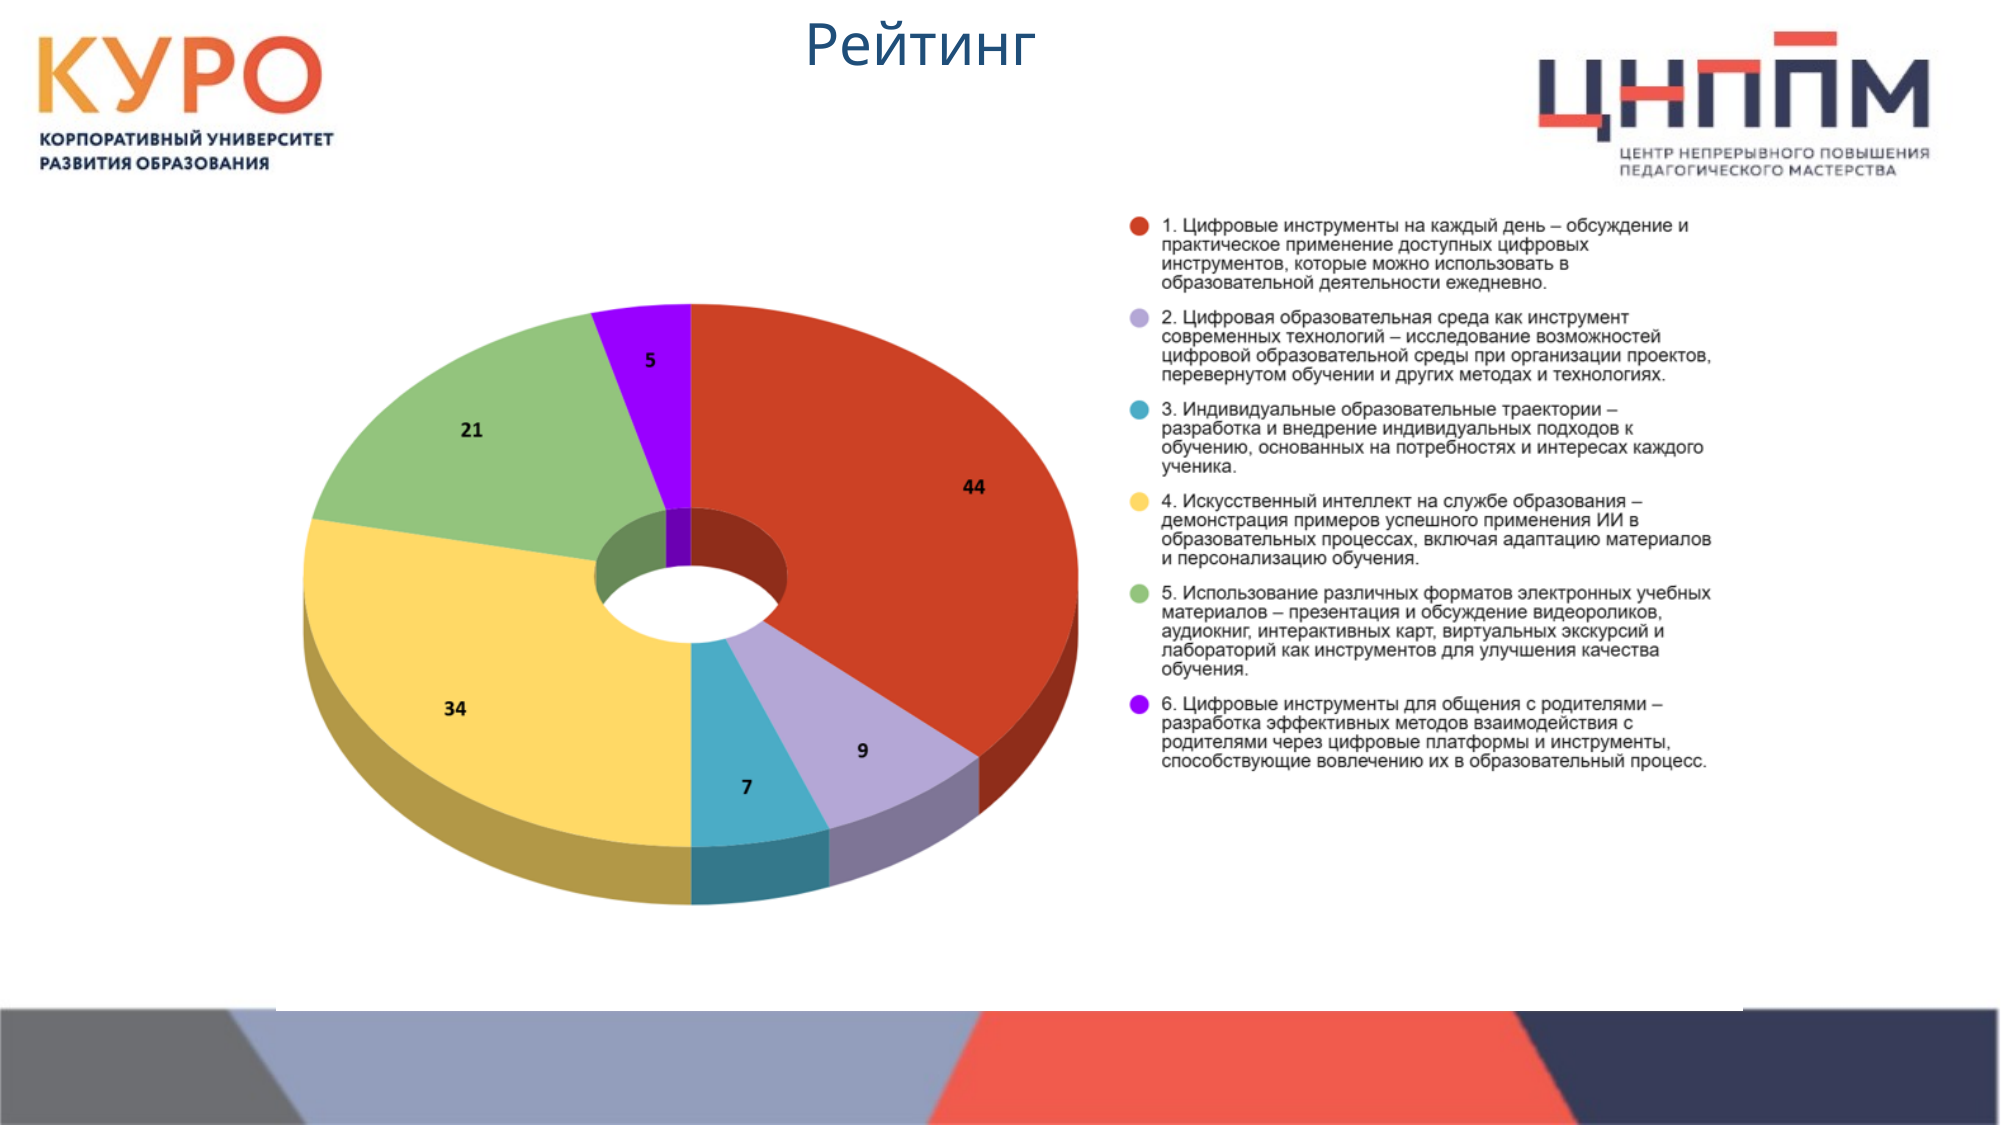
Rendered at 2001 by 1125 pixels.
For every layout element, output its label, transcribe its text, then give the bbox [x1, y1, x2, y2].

text_box Рейтинг [199, 0, 1658, 85]
picture [0, 0, 2001, 1125]
